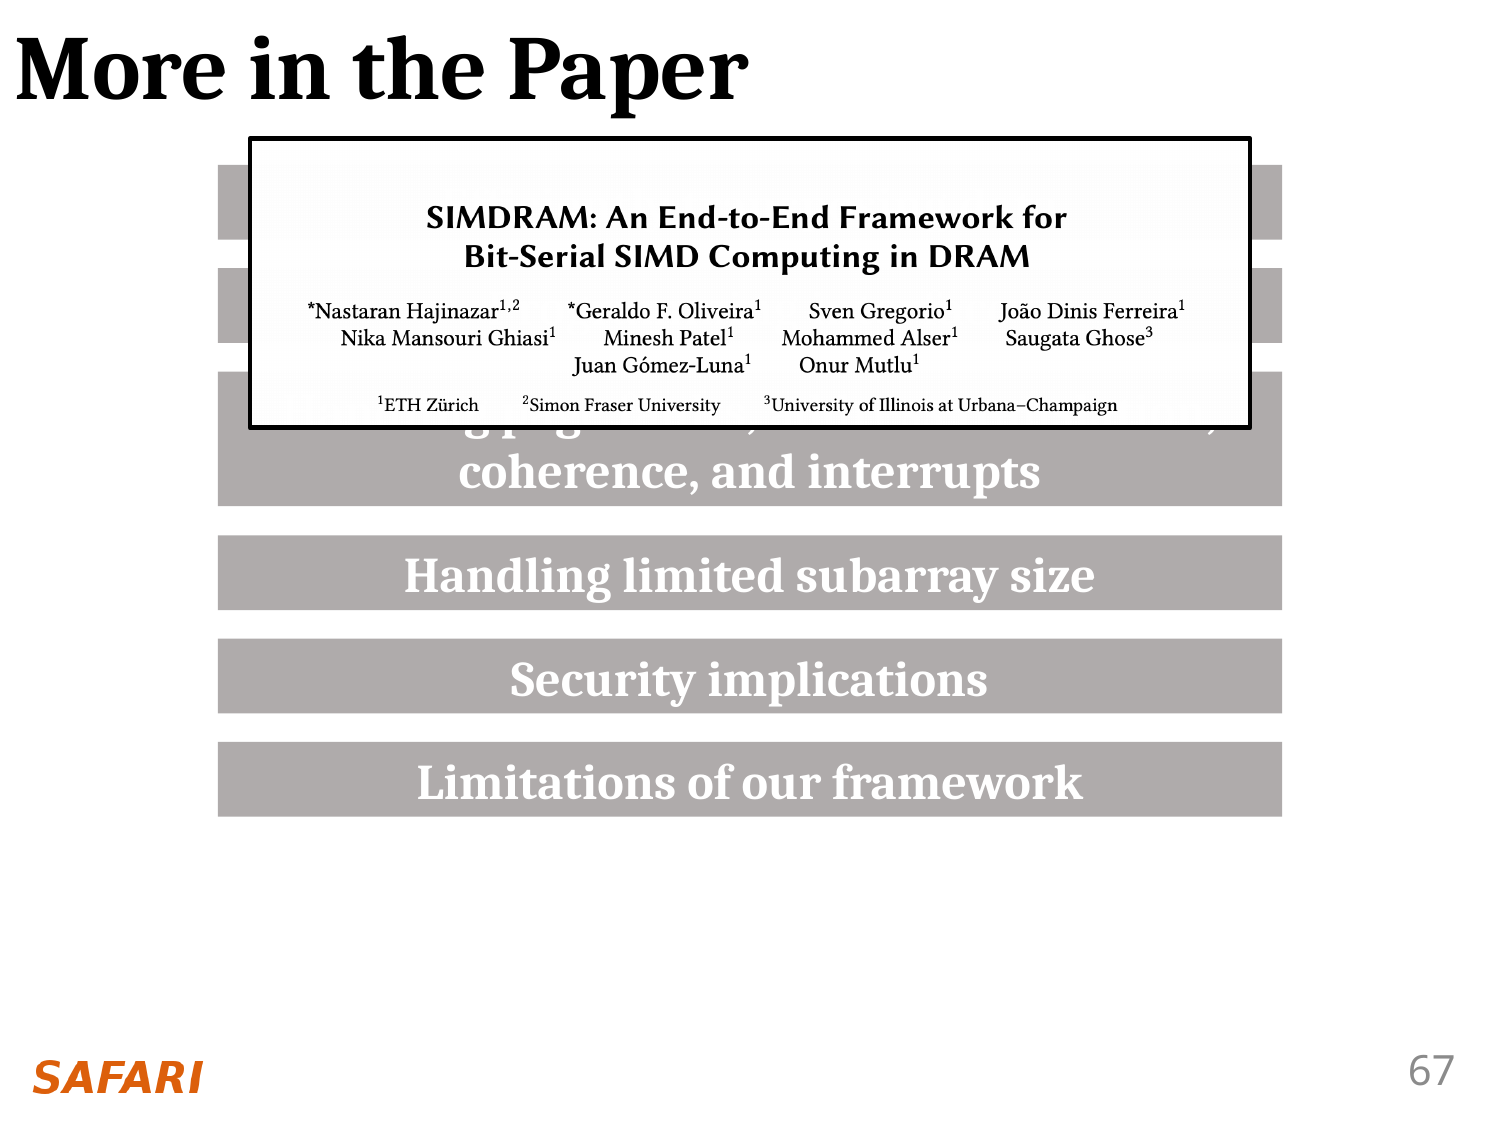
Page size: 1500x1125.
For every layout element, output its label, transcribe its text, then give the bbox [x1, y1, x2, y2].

picture [31, 1051, 209, 1104]
title More in the Paper [0, 13, 1475, 135]
picture [252, 140, 1248, 426]
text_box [217, 164, 1283, 818]
